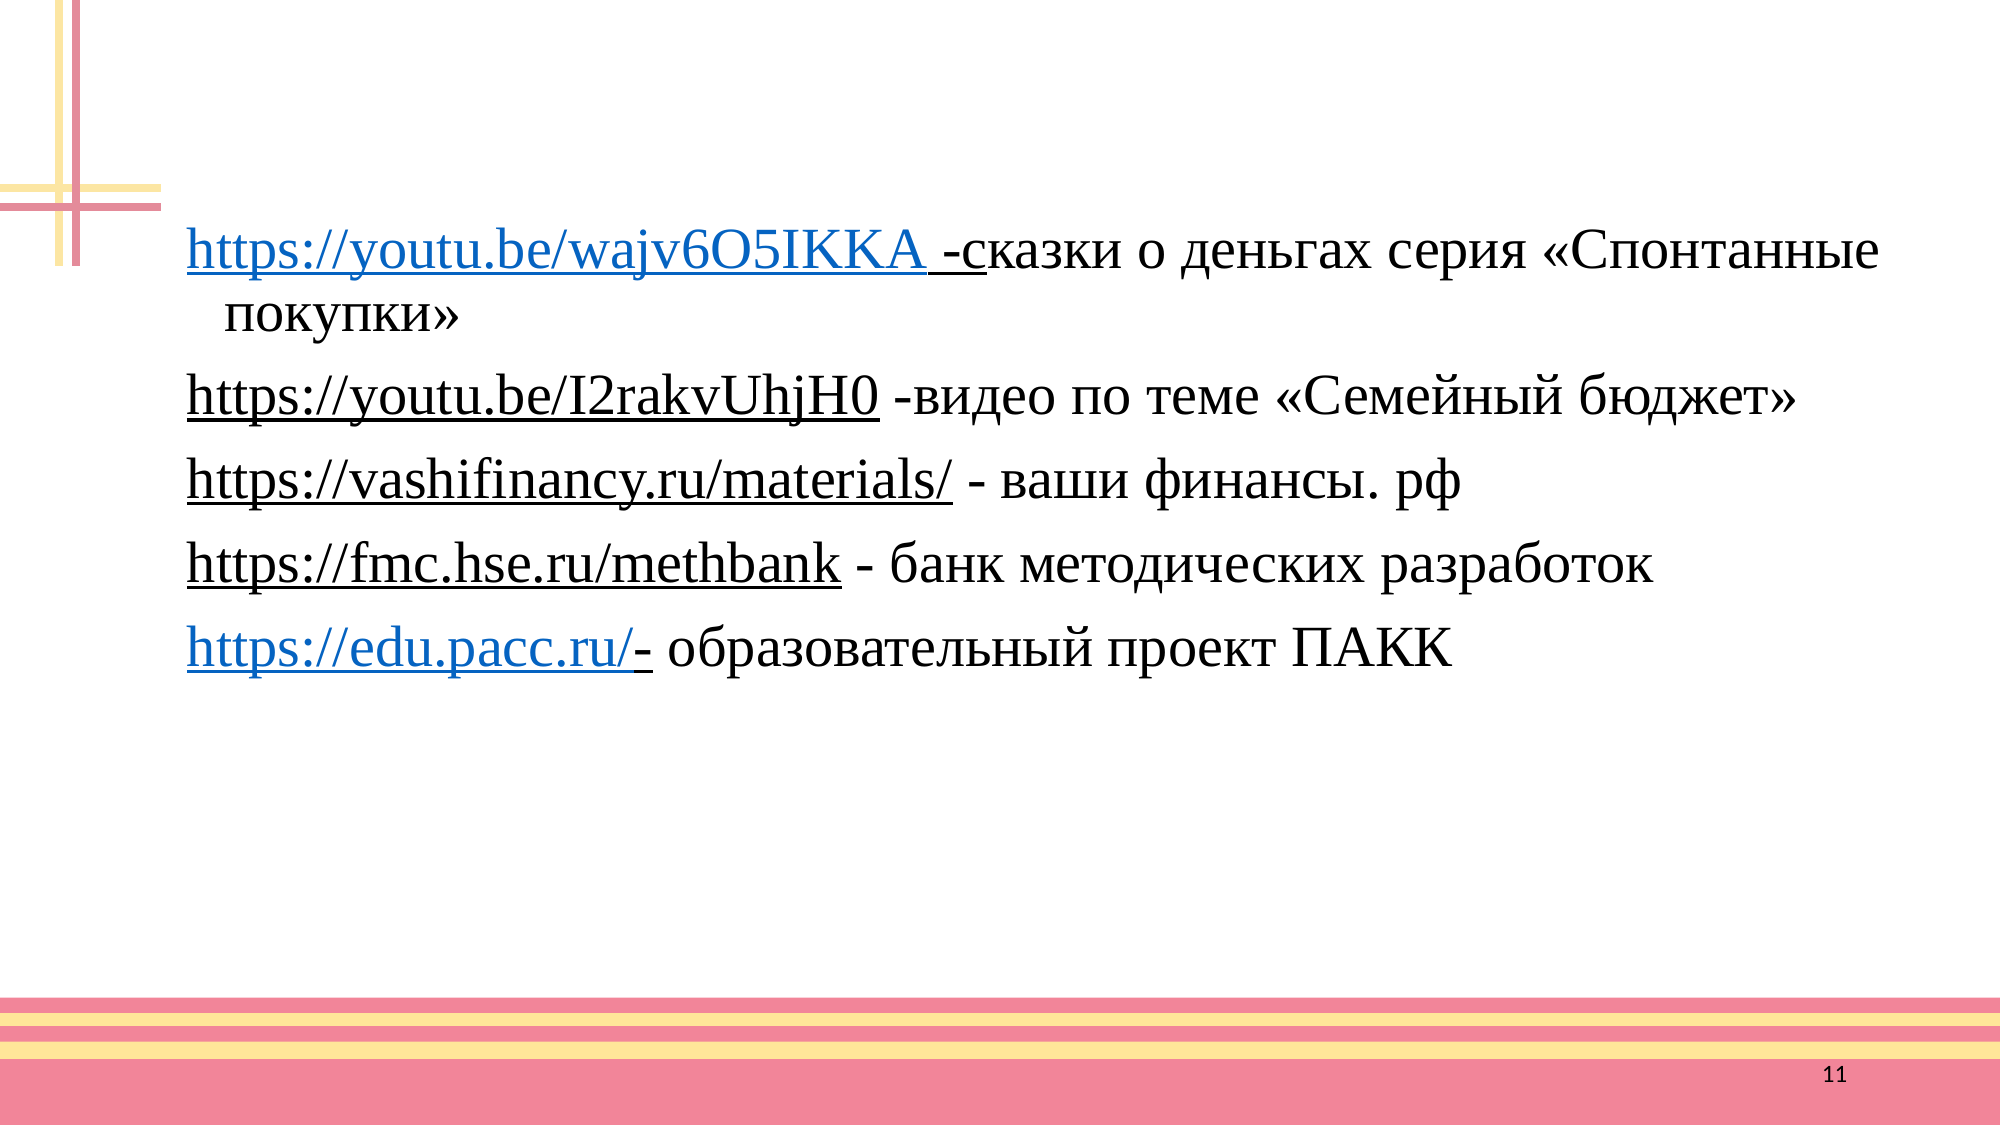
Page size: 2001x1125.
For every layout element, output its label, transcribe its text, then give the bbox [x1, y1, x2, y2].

slide_number 11 [1412, 1042, 1863, 1103]
list https://youtu.be/wajv6O5IKKA -сказки о деньгах серия «Спонтанные покупки» https://youtu.be/I2rakvUhjH0 -видео по теме «Семейный бюджет» https://vashifinancy.ru/materials/ - ваши финансы. рф https://fmc.hse.ru/methbank - банк методических разработок https://edu.pacc.ru/- образовательный проект ПАКК [171, 210, 1917, 903]
